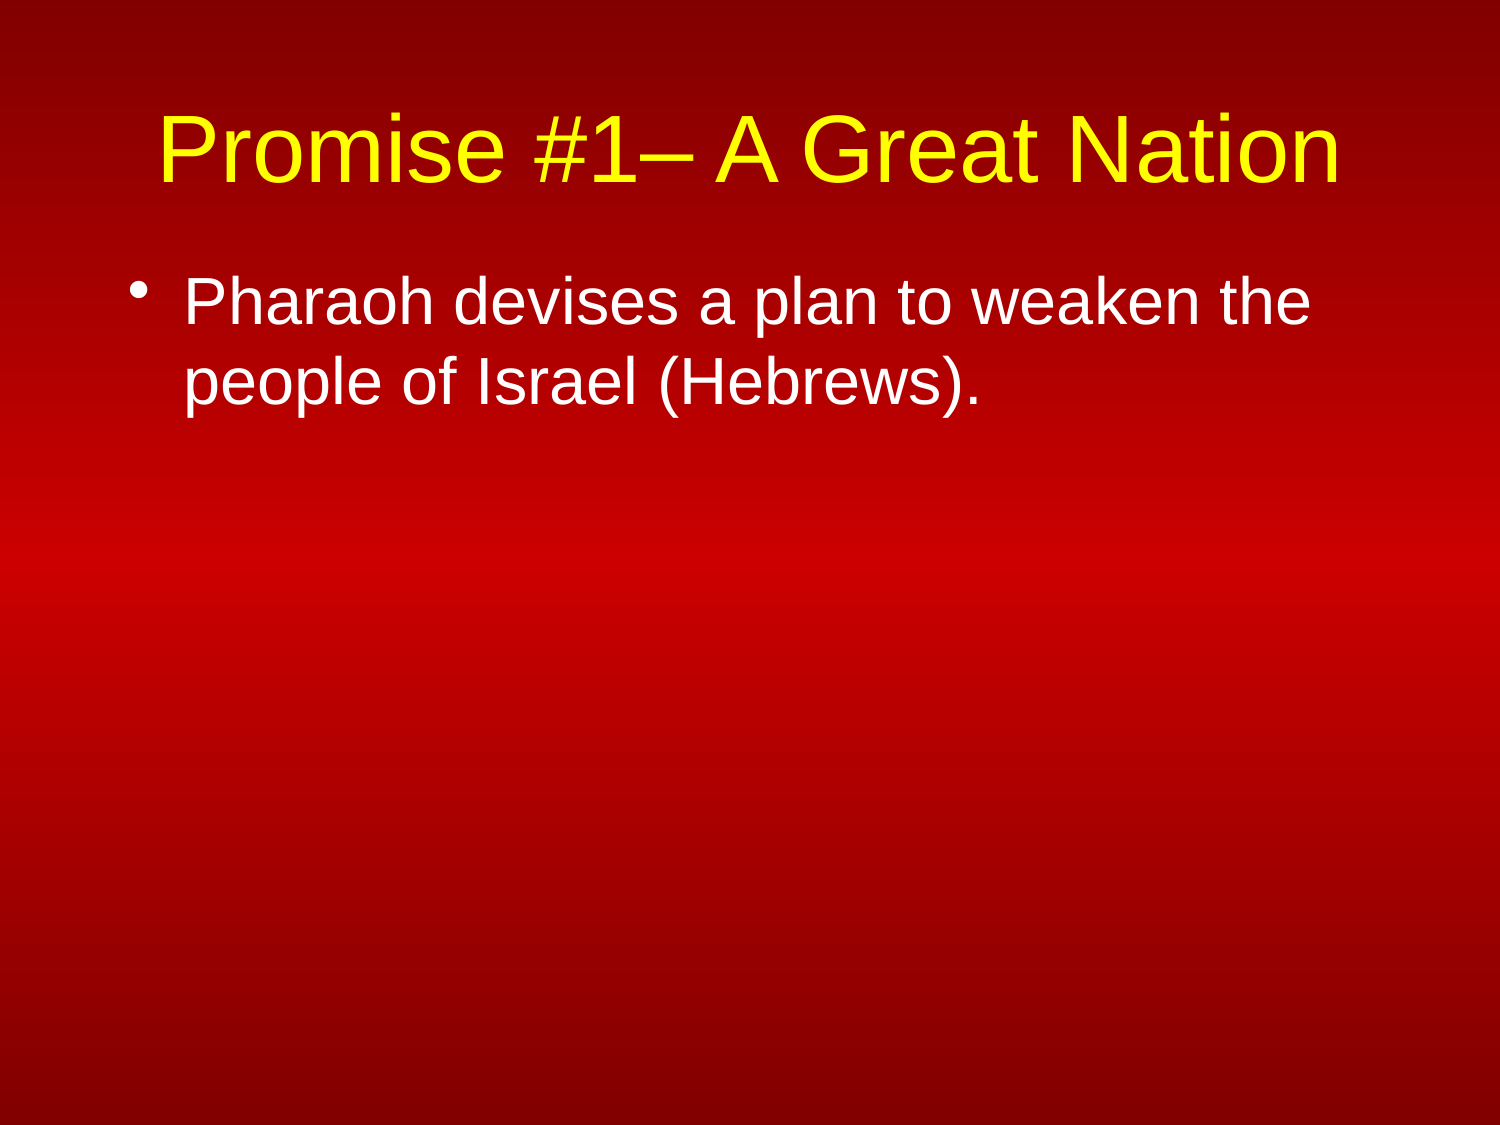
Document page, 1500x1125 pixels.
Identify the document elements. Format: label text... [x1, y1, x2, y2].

list Pharaoh devises a plan to weaken the people of Israel (Hebrews). [112, 249, 1388, 425]
title Promise #1– A Great Nation [37, 50, 1463, 238]
